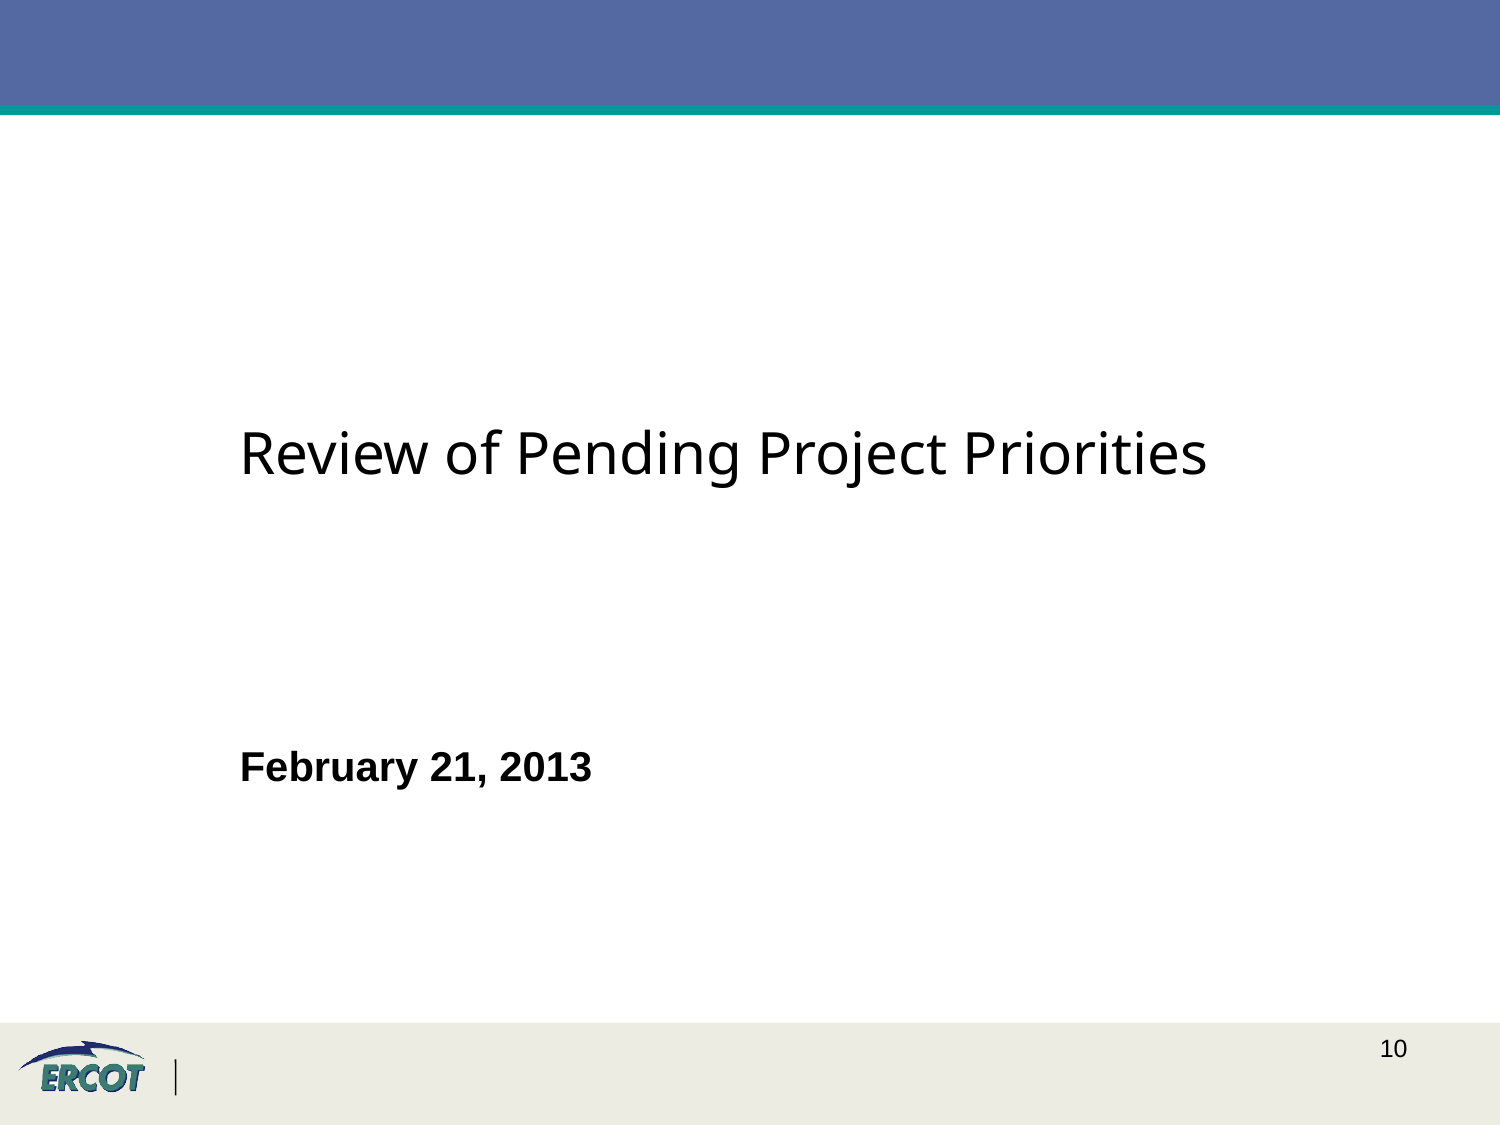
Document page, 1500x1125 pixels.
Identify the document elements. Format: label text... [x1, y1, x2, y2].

text_box February 21, 2013 [225, 587, 650, 900]
text_box Review of Pending Project Priorities [224, 349, 1413, 554]
picture [10, 1031, 151, 1111]
